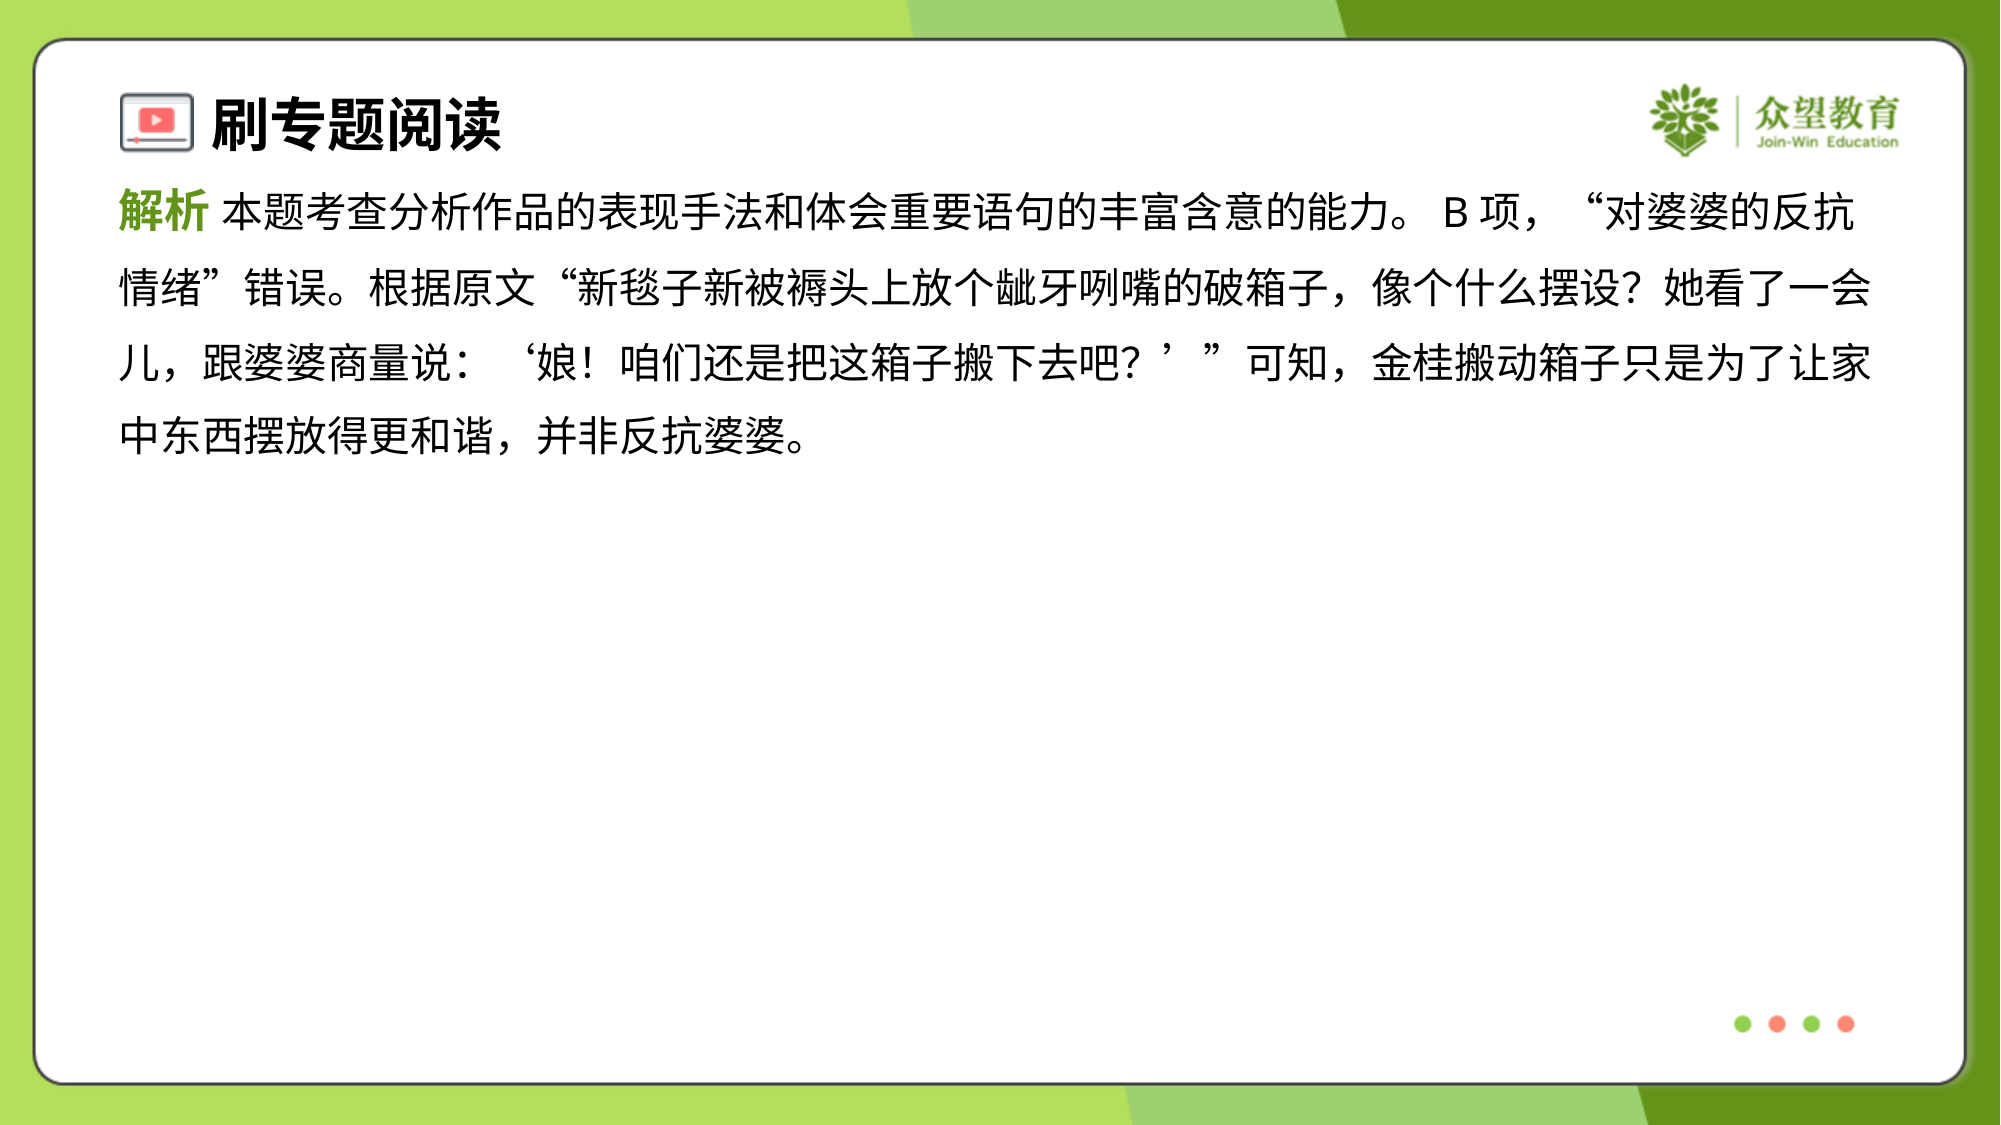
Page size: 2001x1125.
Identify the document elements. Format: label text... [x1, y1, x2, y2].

picture [0, 0, 2000, 1125]
text_box 解析 本题考查分析作品的表现手法和体会重要语句的丰富含意的能力。B项，“对婆婆的反抗 情绪”错误。根据原文“新毯子新被褥头上放个龇牙咧嘴的破箱子，像个什么摆设？她看了一会 儿，跟婆婆商量说：‘娘！咱们还是把这箱子搬下去吧？’”可知，金桂搬动箱子只是为了让家 中东西摆放得更和谐，并非反抗婆婆。 [118, 159, 1883, 452]
